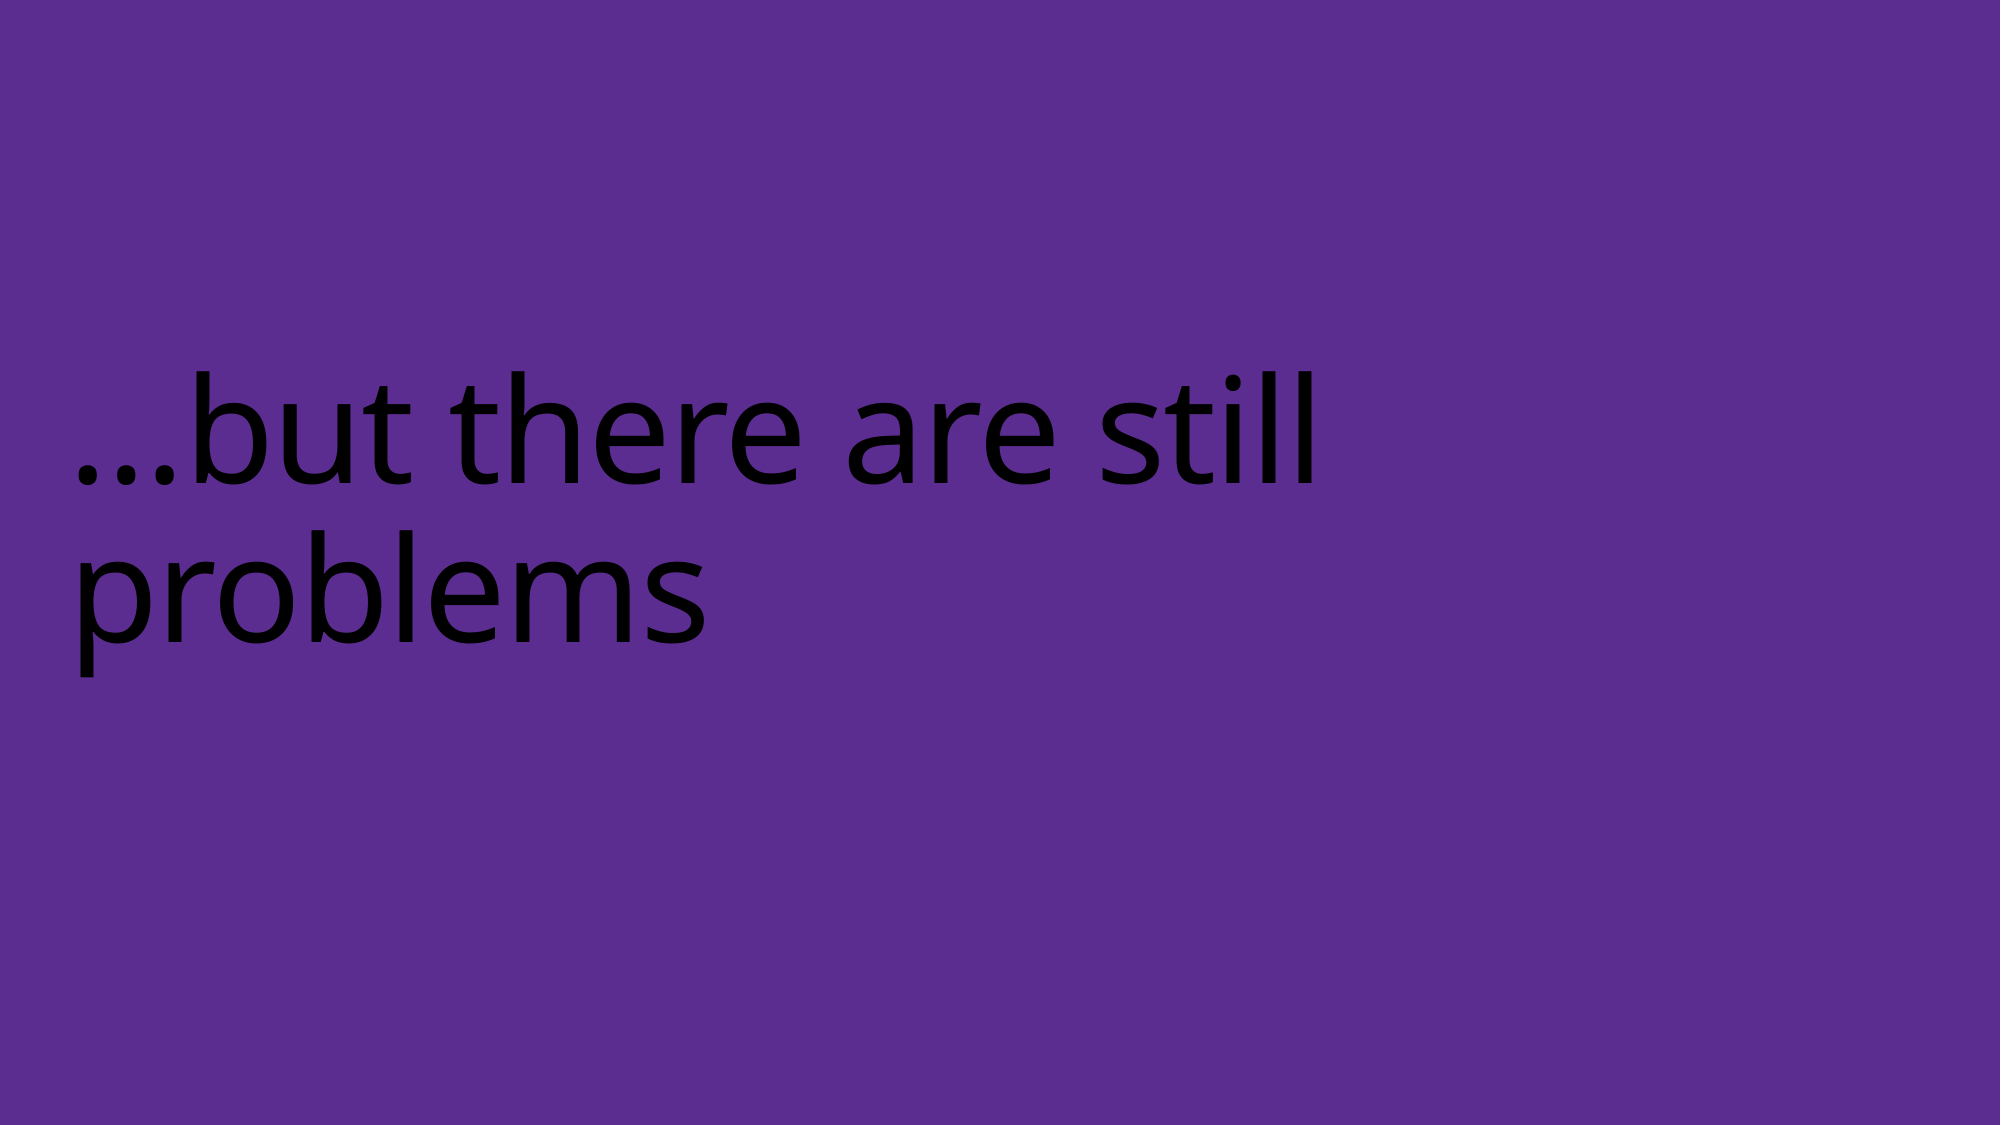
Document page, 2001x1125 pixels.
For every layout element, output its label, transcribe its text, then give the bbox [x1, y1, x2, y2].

title …but there are still problems [44, 341, 1956, 532]
